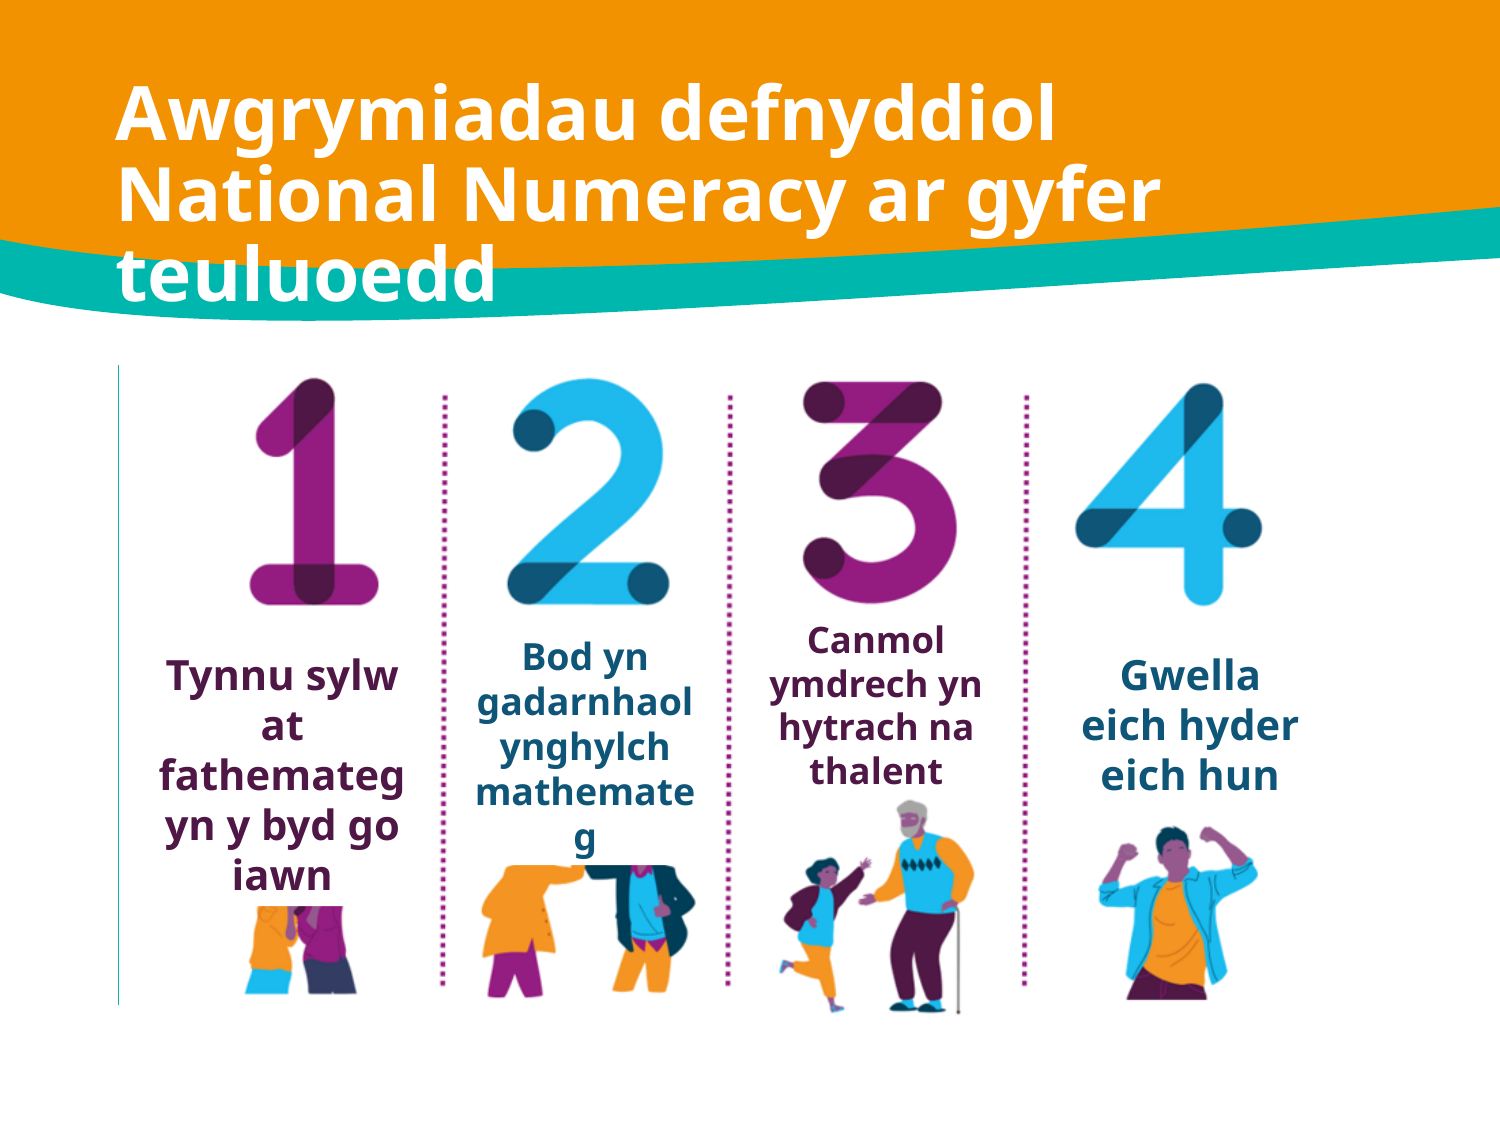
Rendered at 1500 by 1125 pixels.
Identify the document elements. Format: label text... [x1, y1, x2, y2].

list Awgrymiadau defnyddiol National Numeracy ar gyfer teuluoedd [100, 67, 1411, 258]
picture [184, 363, 1326, 1026]
text_box Tynnu sylw at fathemateg yn y byd go iawn [131, 641, 184, 907]
